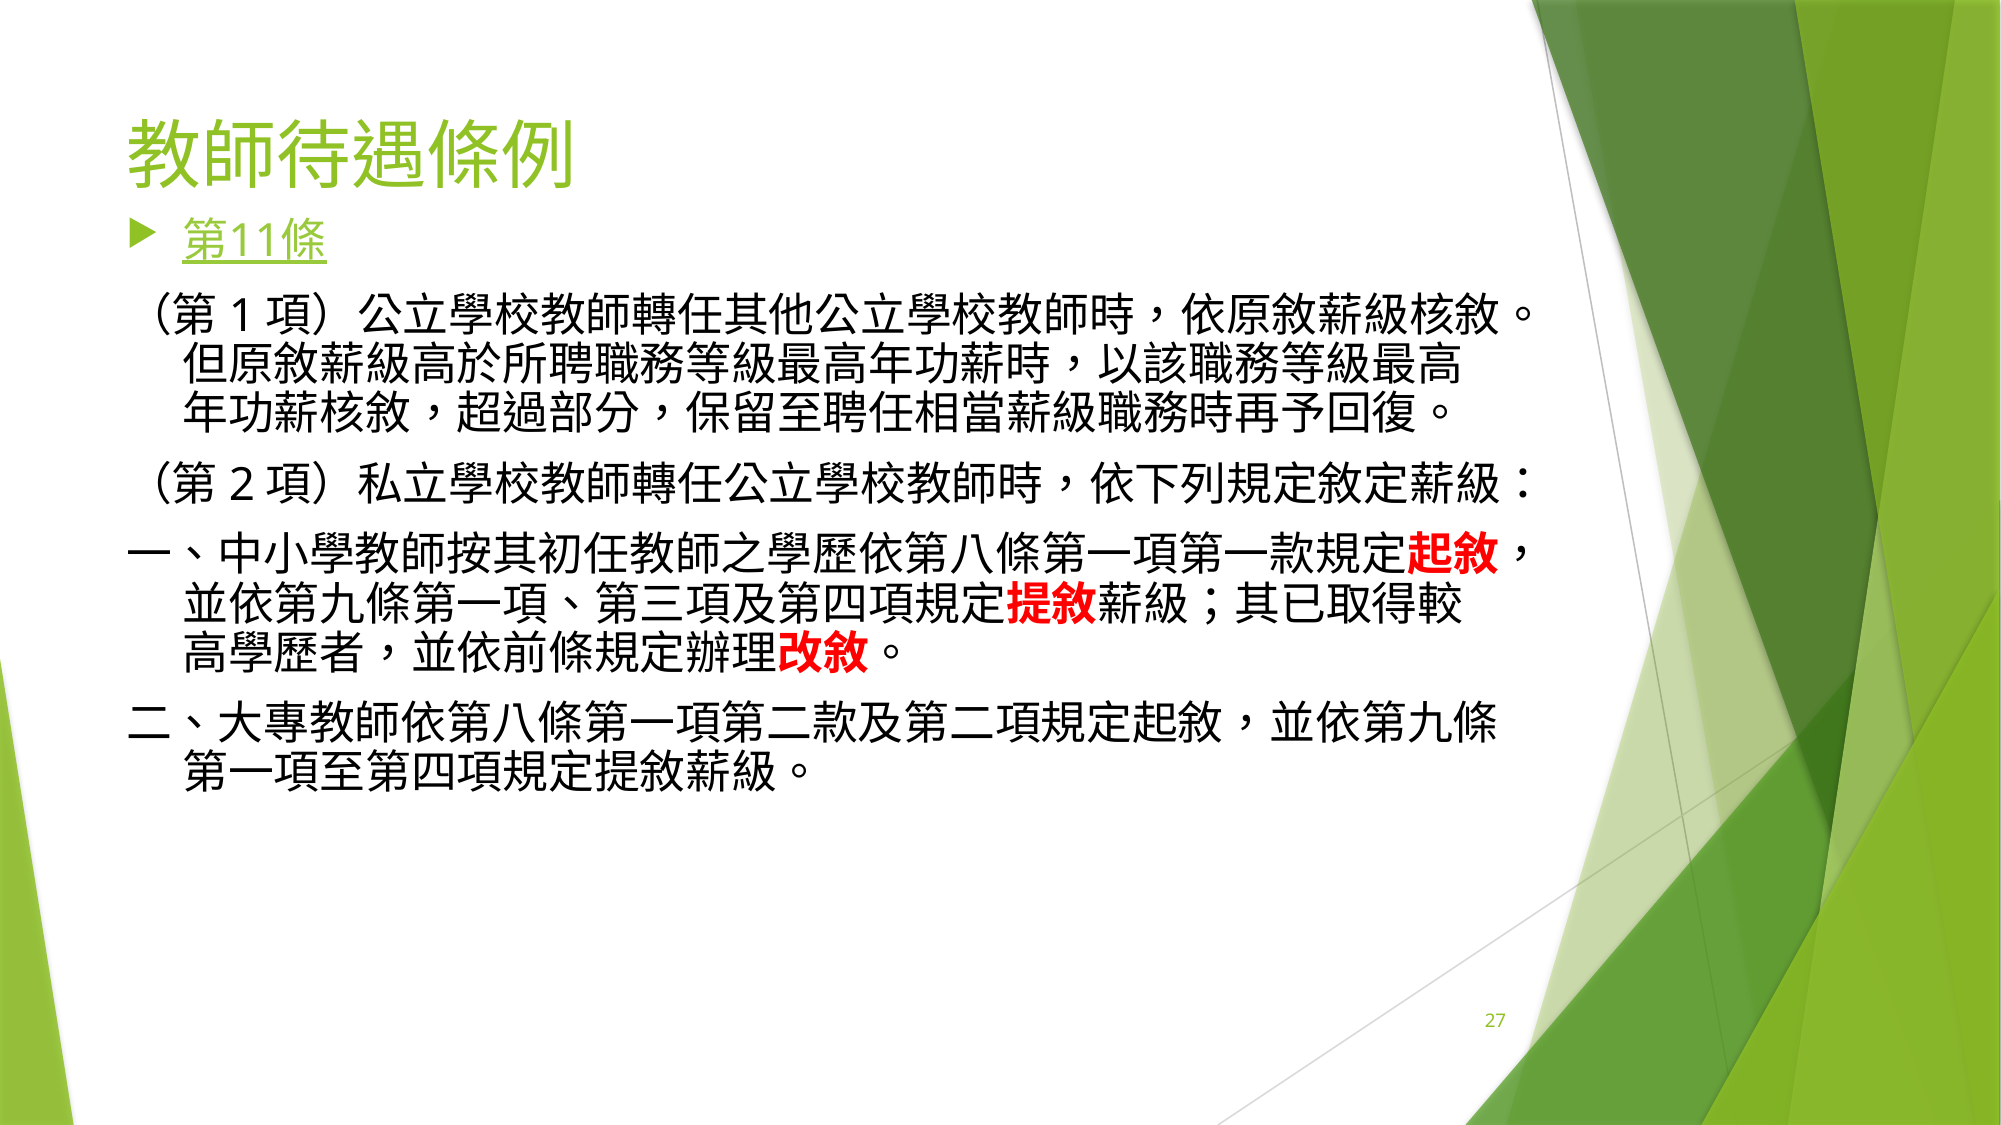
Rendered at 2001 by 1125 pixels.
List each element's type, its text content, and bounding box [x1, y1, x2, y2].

title 教師待遇條例 [111, 99, 1522, 203]
slide_number 27 [1409, 991, 1522, 1051]
list 第11條 （第1項）公立學校教師轉任其他公立學校教師時，依原敘薪級核敘。但原敘薪級高於所聘職務等級最高年功薪時，以該職務等級最高年功薪核敘，超過部分，保留至聘任相當薪級職務時再予回復。 （第2項）私立學校教師轉任公立學校教師時，依下列規定敘定薪級： 一、中小學教師按其初任教師之學歷依第八條第一項第一款規定起敘，並依第九條第一項、第三項及第四項規定提敘薪級；其已取得較高學歷者，並依前條規定辦理改敘。 二、大專教師依第八條第一項第二款及第二項規定起敘，並依第九條第一項至第四項規定提敘薪級。 [111, 203, 1522, 975]
